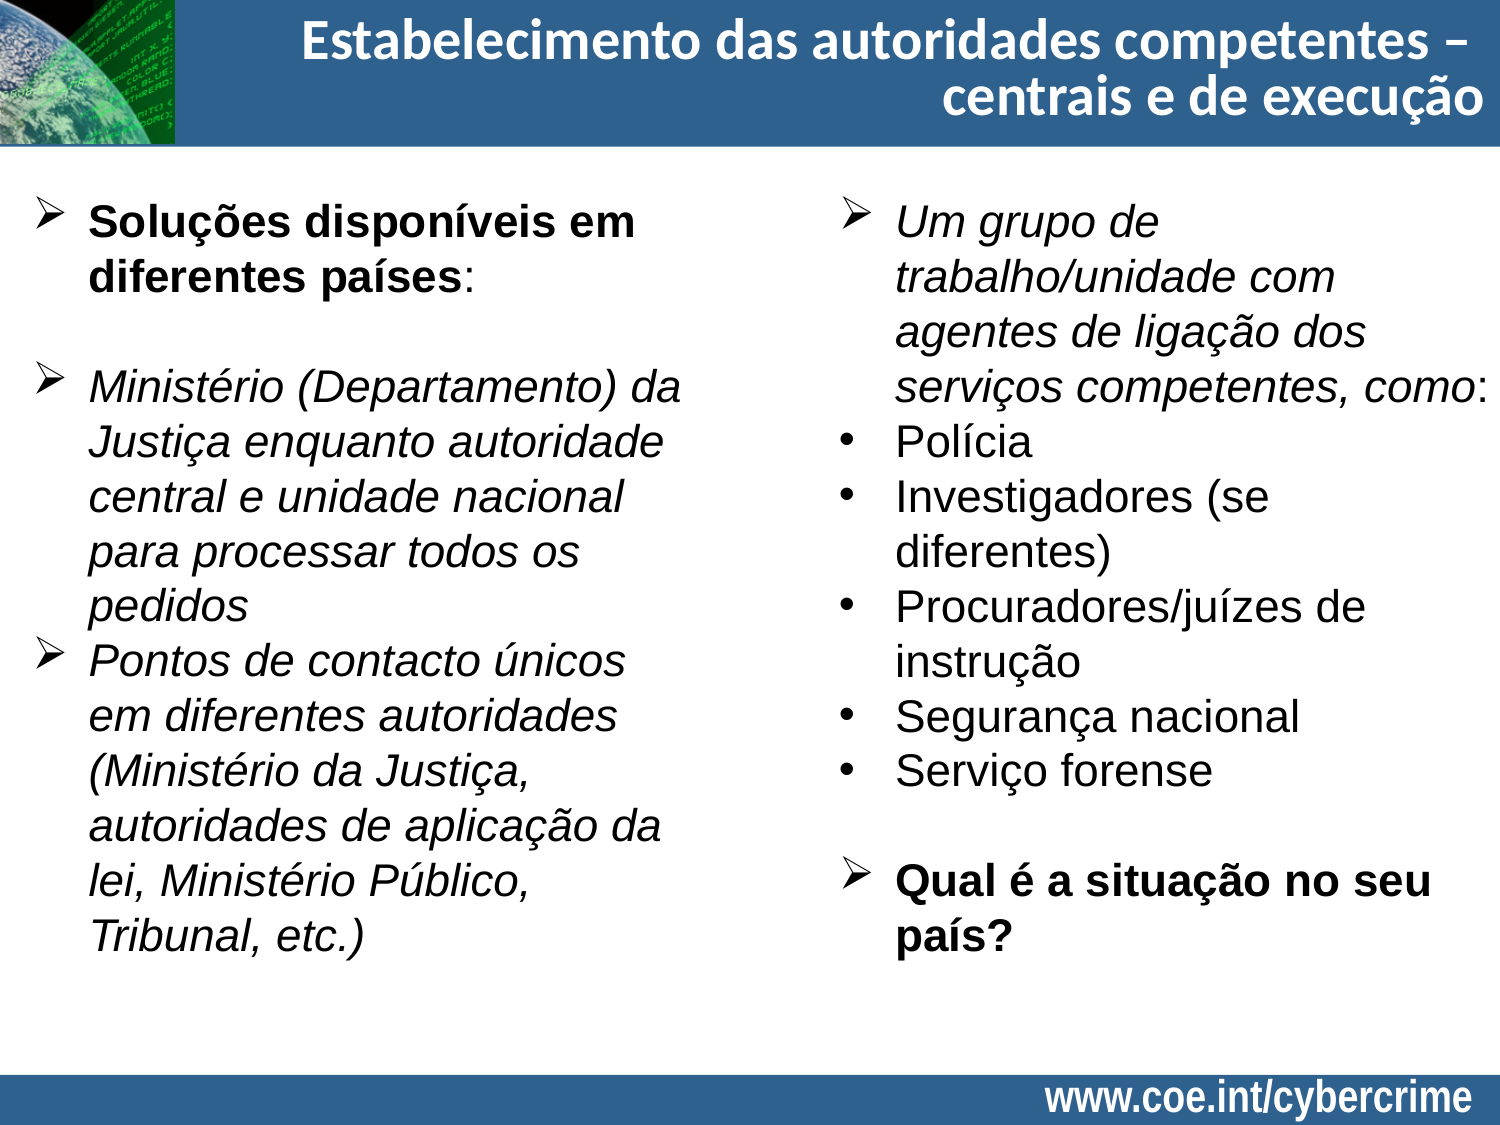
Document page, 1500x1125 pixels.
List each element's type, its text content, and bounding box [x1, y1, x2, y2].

text_box Soluções disponíveis em diferentes países: Ministério (Departamento) da Justiça enquanto autoridade central e unidade nacional para processar todos os pedidos Pontos de contacto únicos em diferentes autoridades (Ministério da Justiça, autoridades de aplicação da lei, Ministério Público, Tribunal, etc.) [17, 183, 701, 969]
text_box www.coe.int/cybercrime [1030, 1059, 1500, 1125]
picture [0, 0, 175, 144]
text_box Um grupo de trabalho/unidade com agentes de ligação dos serviços competentes, como: Polícia Investigadores (se diferentes) Procuradores/juízes de instrução Segurança nacional Serviço forense Qual é a situação no seu país? [824, 183, 1500, 1024]
text_box Estabelecimento das autoridades competentes – centrais e de execução [177, 0, 1500, 149]
text_box [0, 1073, 1030, 1125]
